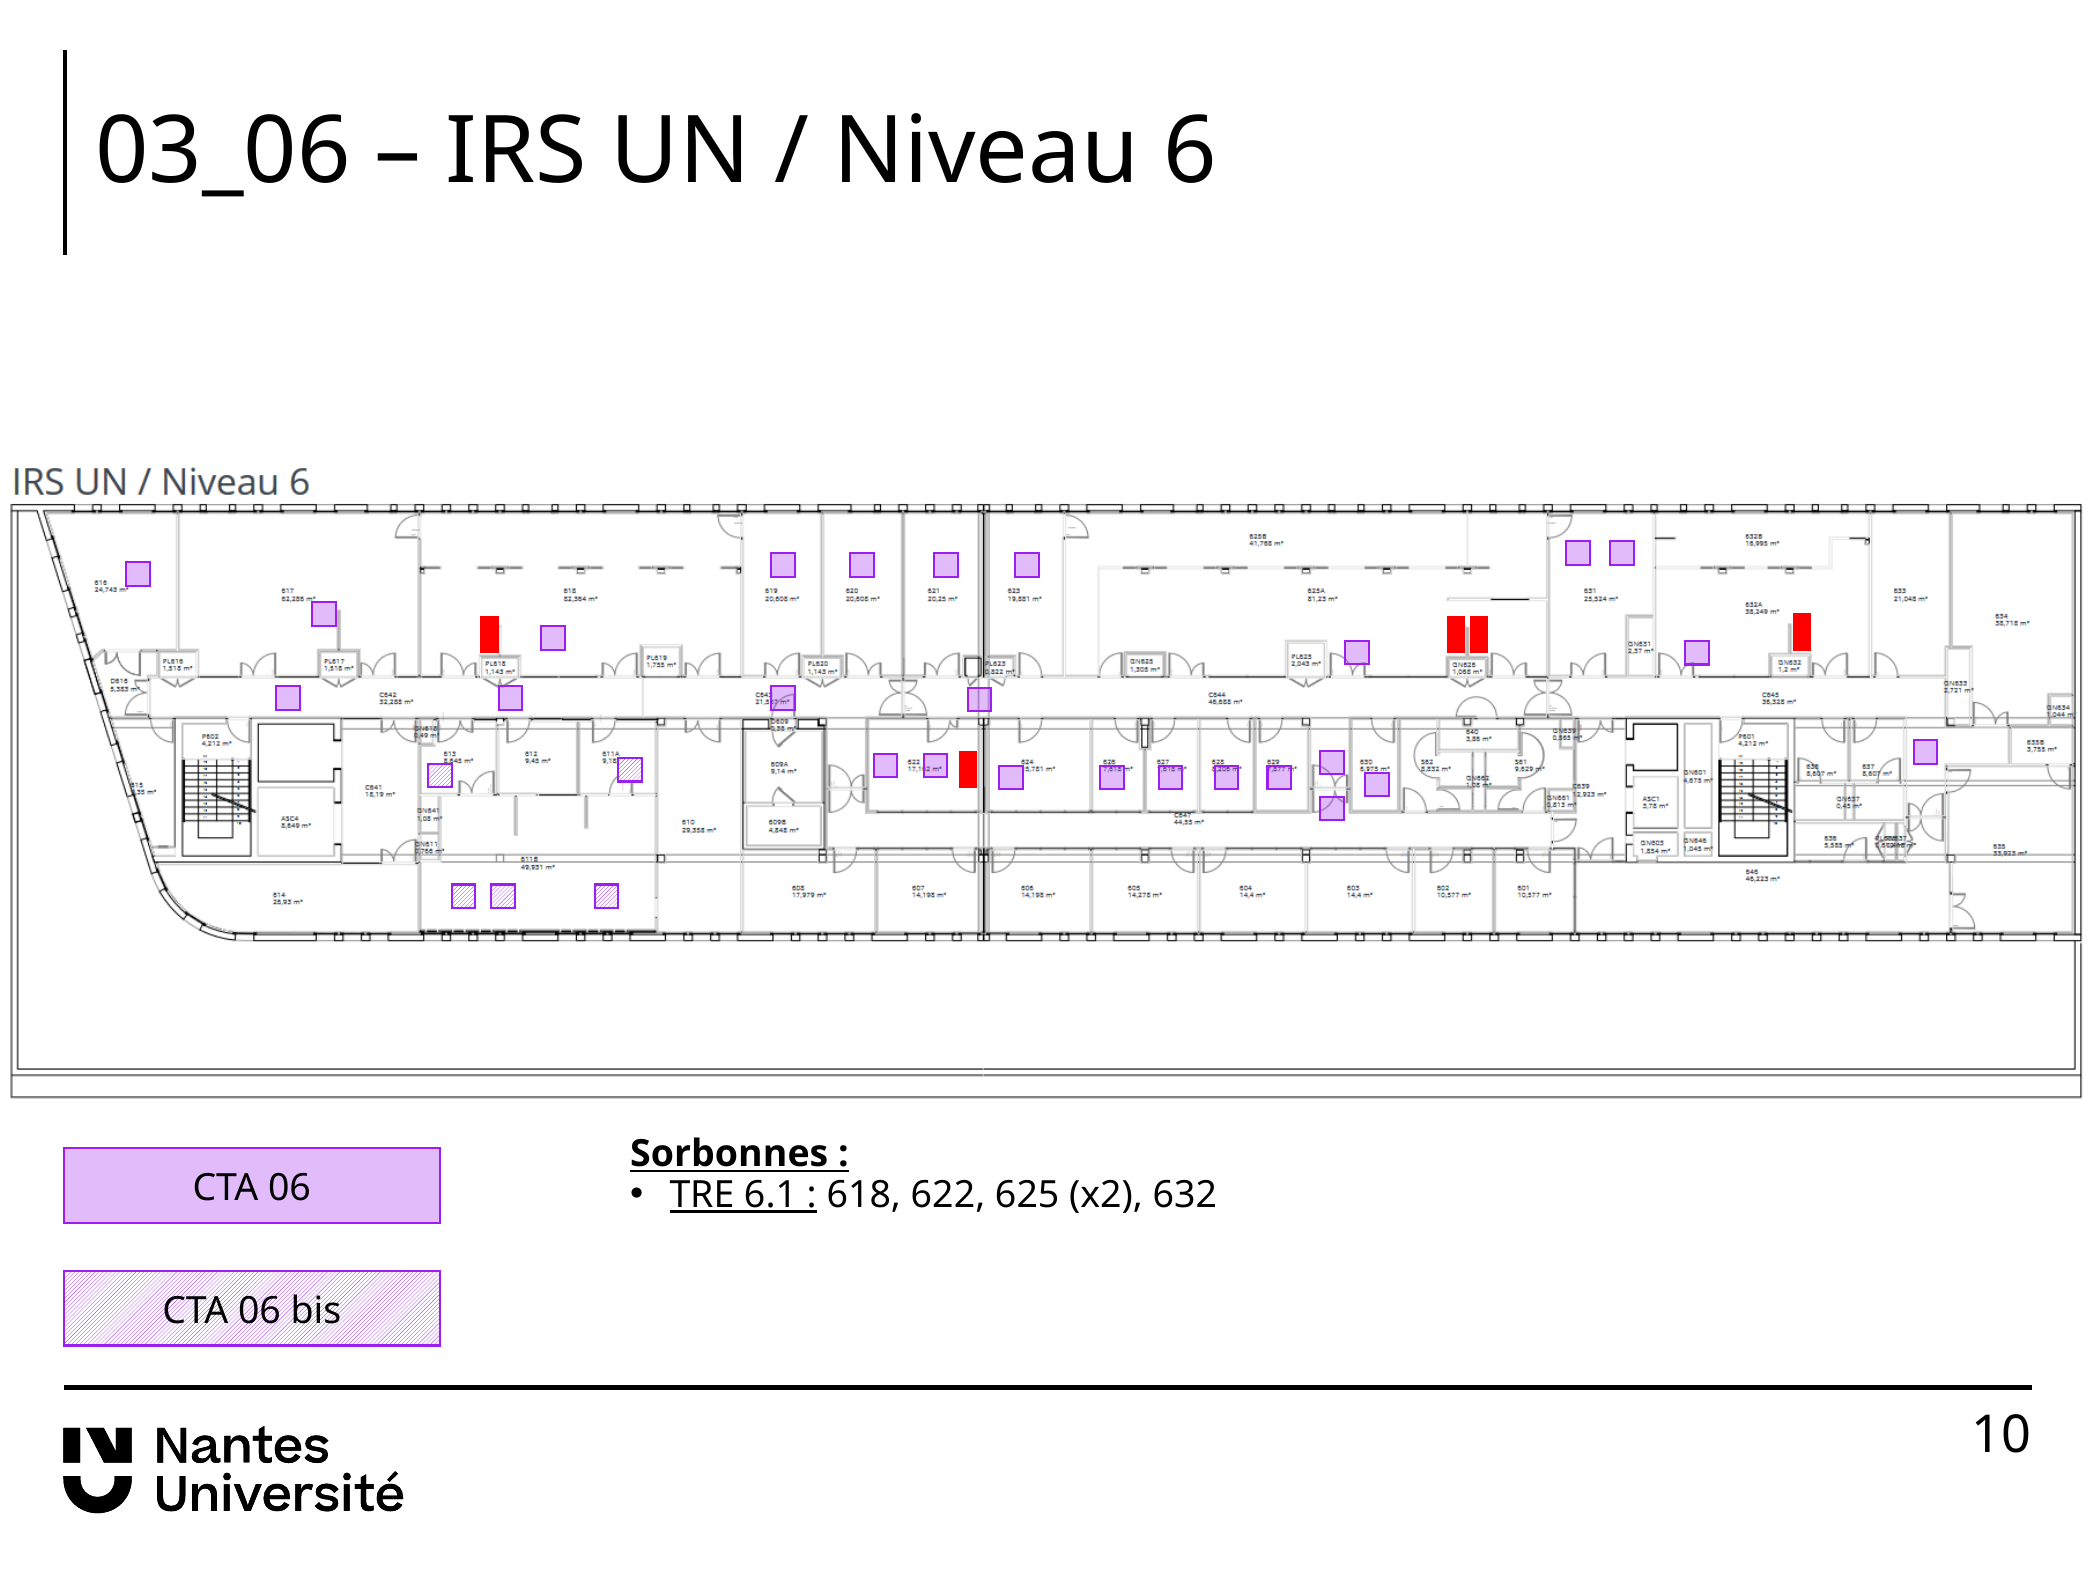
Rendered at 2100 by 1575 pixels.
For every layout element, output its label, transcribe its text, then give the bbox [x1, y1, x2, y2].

text_box Sorbonnes : TRE 6.1 : 618, 622, 625 (x2), 632 [630, 1134, 1458, 1350]
text_box CTA 06 [63, 1147, 441, 1224]
text_box CTA 06 bis [63, 1270, 441, 1347]
title 03_06 – IRS UN / Niveau 6 [95, 101, 1921, 204]
picture [0, 459, 2100, 1116]
slide_number 10 [1723, 1404, 2032, 1468]
